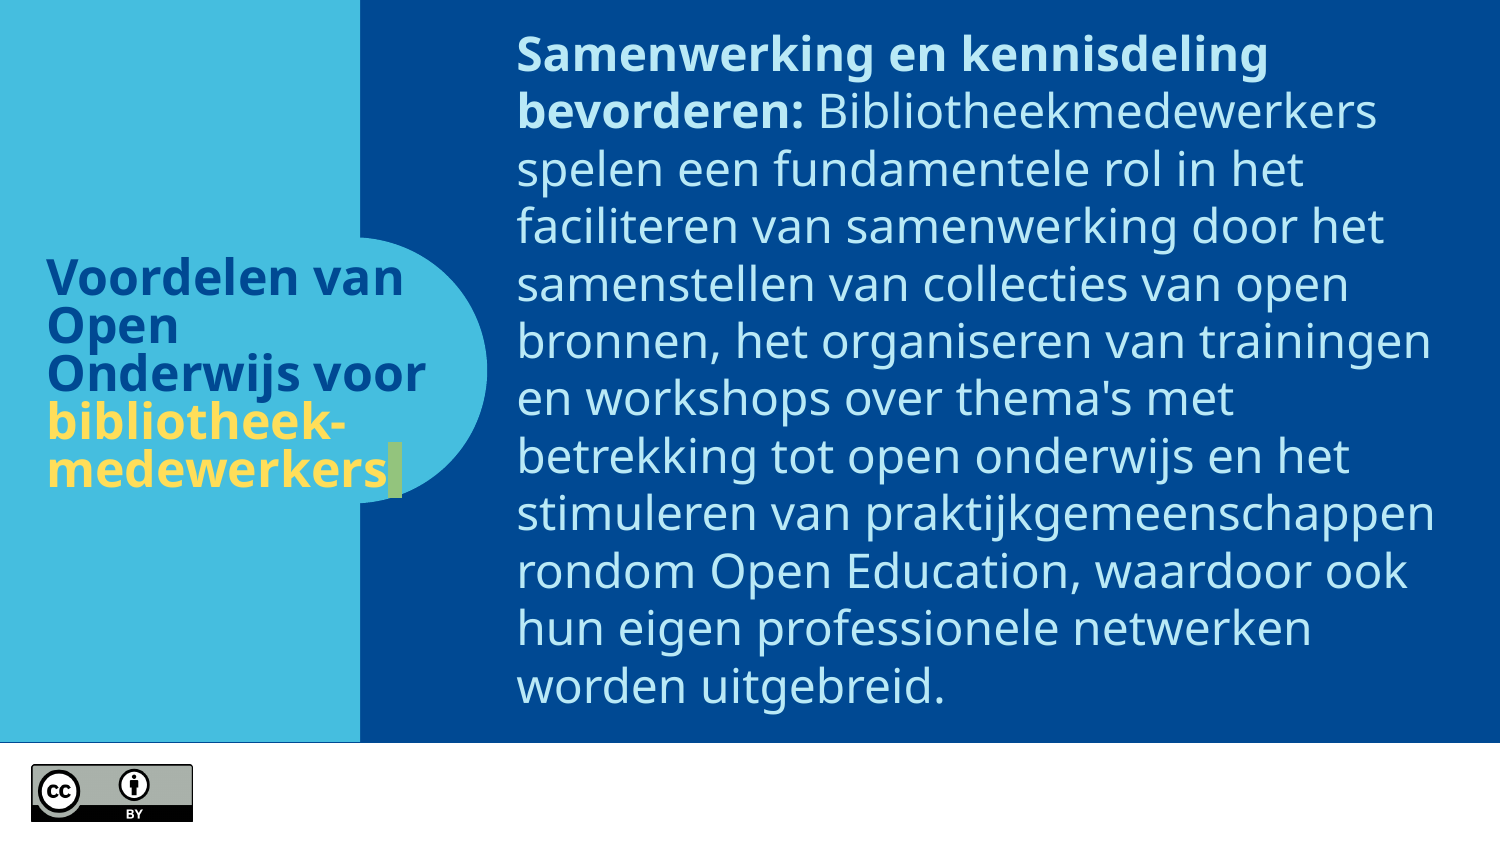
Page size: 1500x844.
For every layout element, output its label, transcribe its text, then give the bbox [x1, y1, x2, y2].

text_box [0, 0, 361, 742]
text_box [0, 750, 1500, 844]
text_box [452, 280, 488, 461]
text_box [317, 237, 389, 242]
picture [31, 764, 193, 822]
text_box Samenwerking en kennisdeling bevorderen: Bibliotheekmedewerkers spelen een fundamentele rol in het faciliteren van samenwerking door het samenstellen van collecties van open bronnen, het organiseren van trainingen en workshops over thema's met betrekking tot open onderwijs en het stimuleren van praktijkgemeenschappen rondom Open Education, waardoor ook hun eigen professionele netwerken worden uitgebreid. [501, 8, 1483, 728]
text_box Voordelen van Open Onderwijs voor bibliotheek- medewerkers [31, 242, 452, 513]
